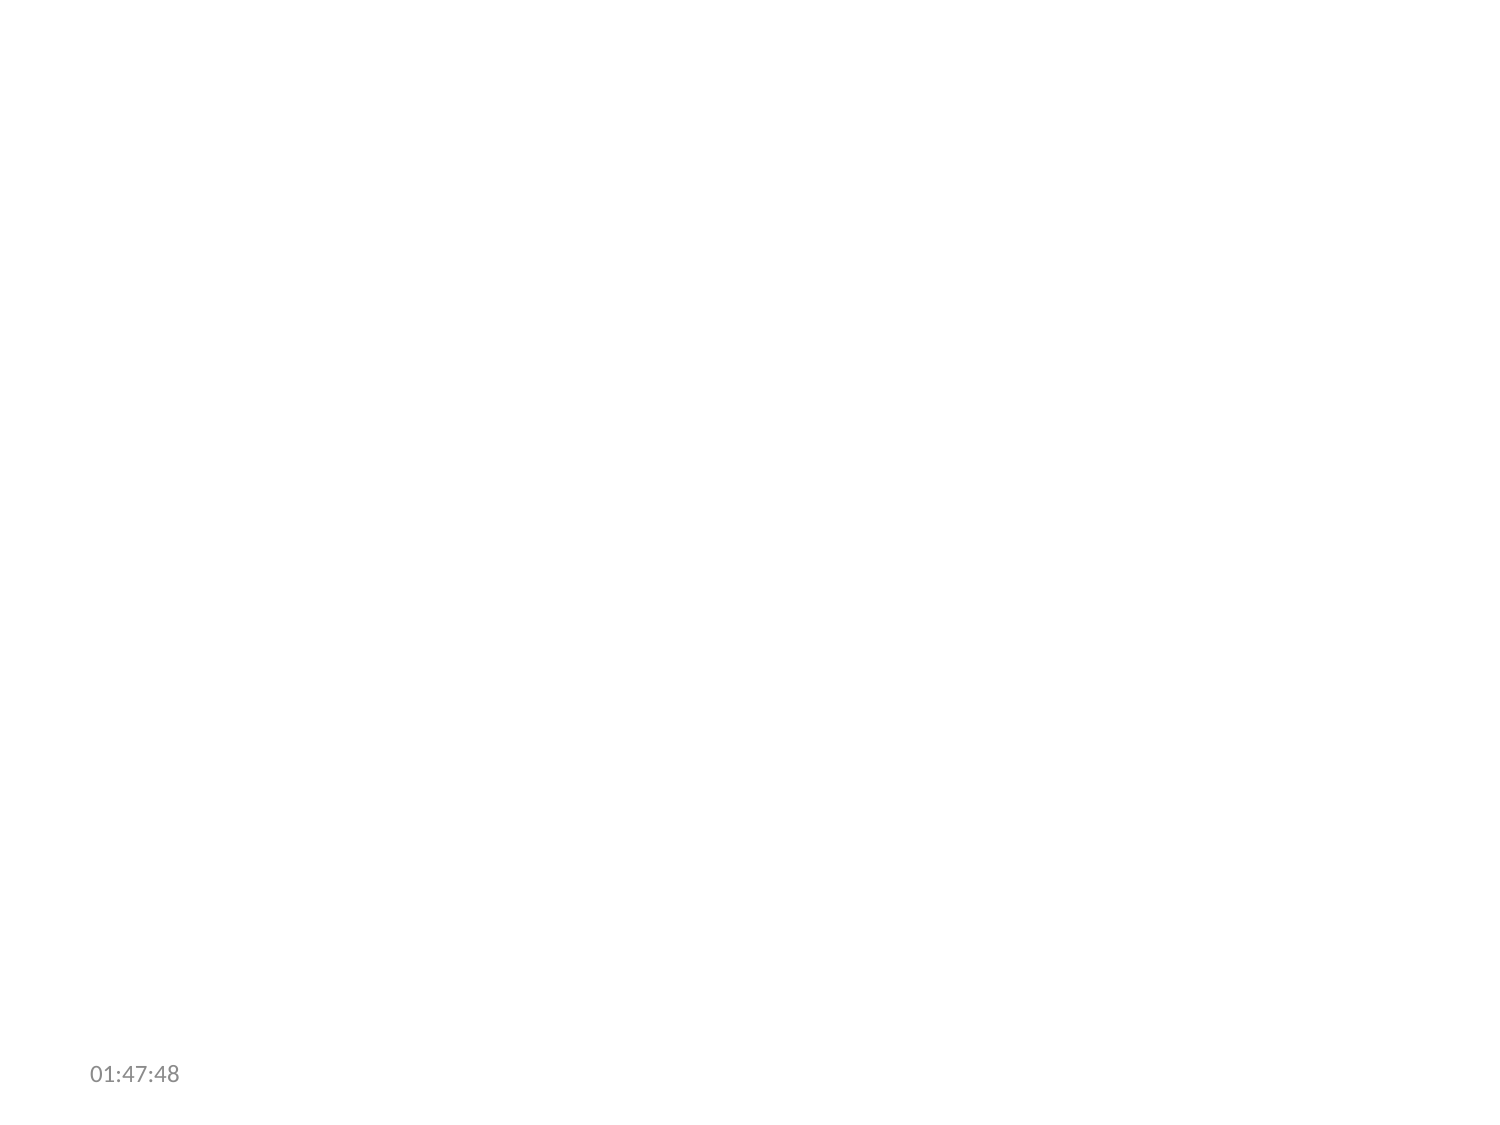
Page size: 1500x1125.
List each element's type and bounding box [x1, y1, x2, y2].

slide_number [75, 1042, 425, 1103]
